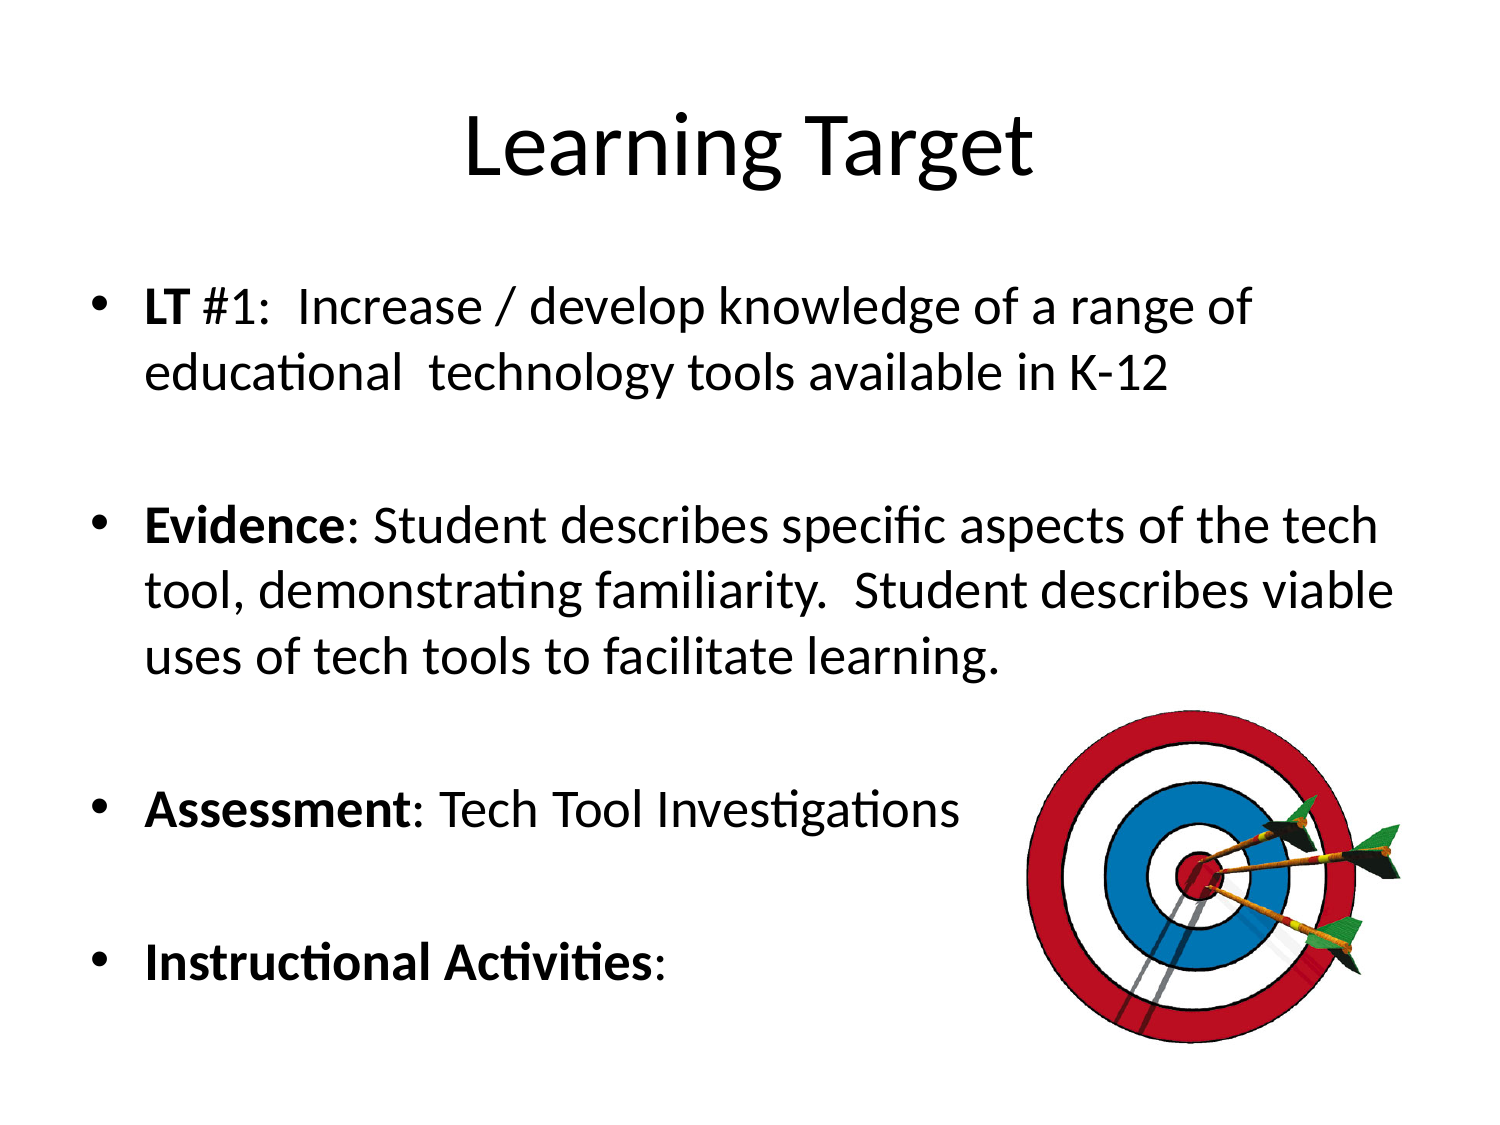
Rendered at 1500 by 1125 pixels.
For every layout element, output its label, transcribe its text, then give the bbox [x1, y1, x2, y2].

picture [969, 692, 1464, 1063]
title Learning Target [75, 45, 1425, 233]
list LT #1: Increase / develop knowledge of a range of educational technology tools available in K-12 Evidence: Student describes specific aspects of the tech tool, demonstrating familiarity. Student describes viable uses of tech tools to facilitate learning. Assessment: Tech Tool Investigations Instructional Activities: [75, 262, 1425, 1005]
